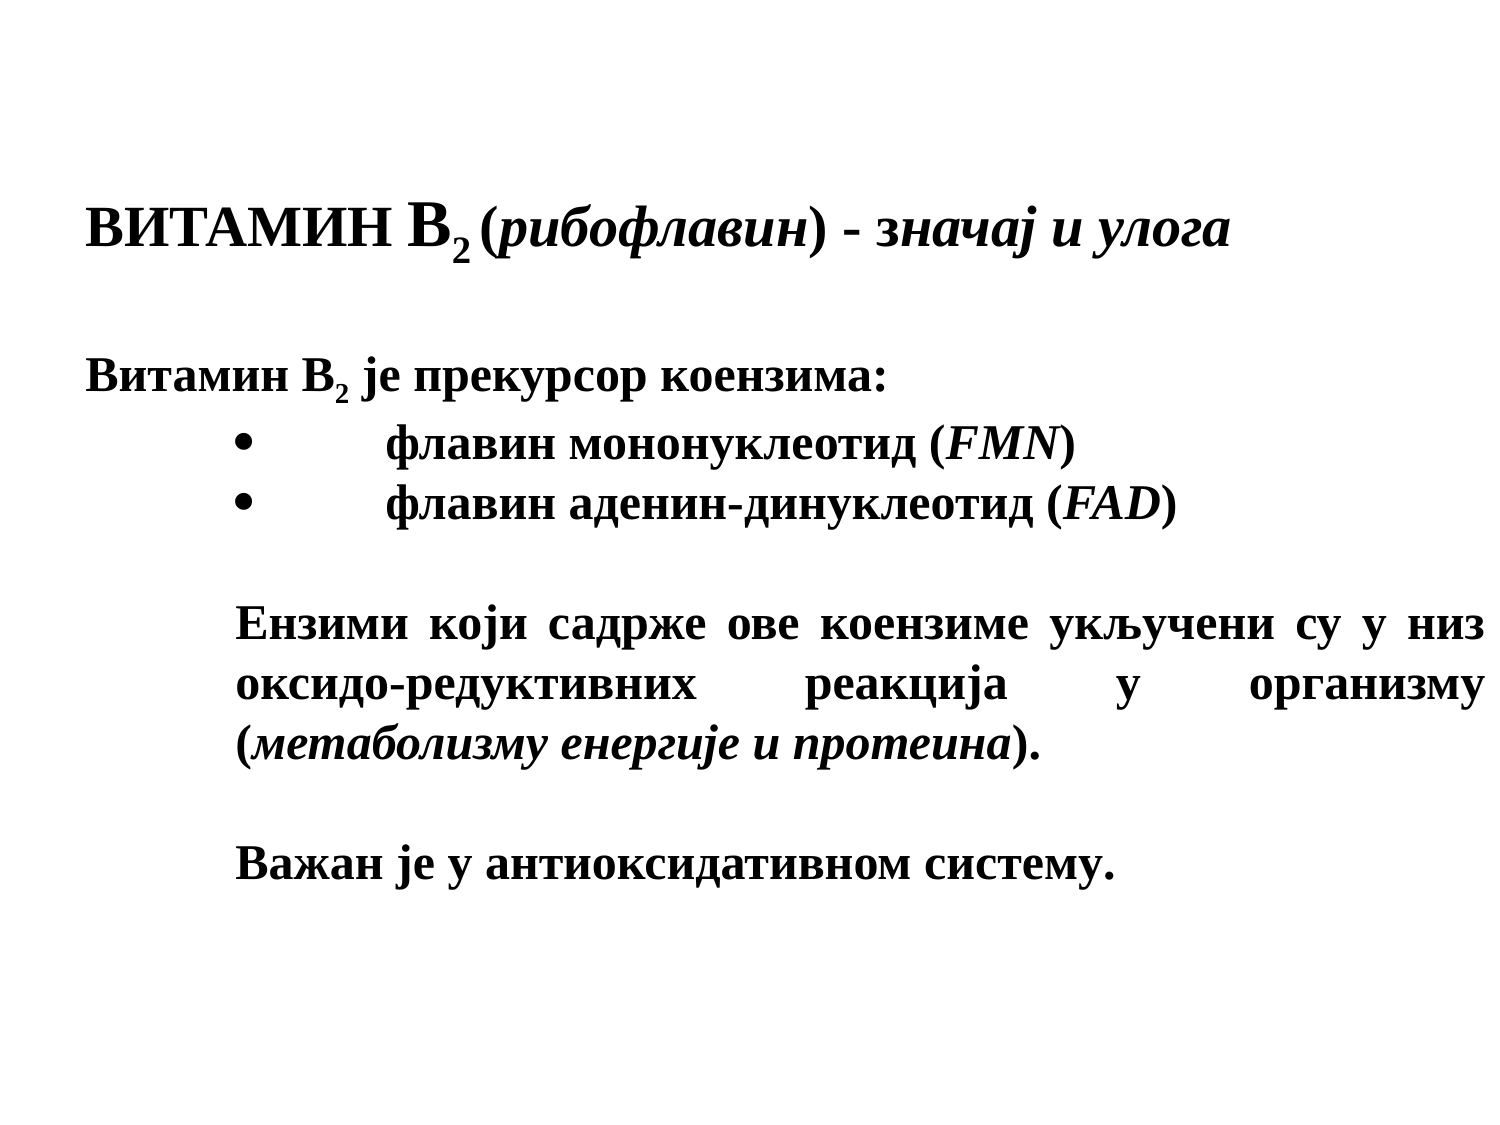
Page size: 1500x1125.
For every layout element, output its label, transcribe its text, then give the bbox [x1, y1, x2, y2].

text_box ВИТАМИН B2 (рибофлавин) - значај и улога Витамин B2 је прекурсор коензима: · флавин мононуклеотид (FMN) · флавин аденин-динуклеотид (FAD) Ензими који садрже ове коензиме укључени су у низ оксидо-редуктивних реакција у организму (метаболизму енергије и протеина). Важан је у антиоксидативном систему. [70, 172, 1500, 897]
